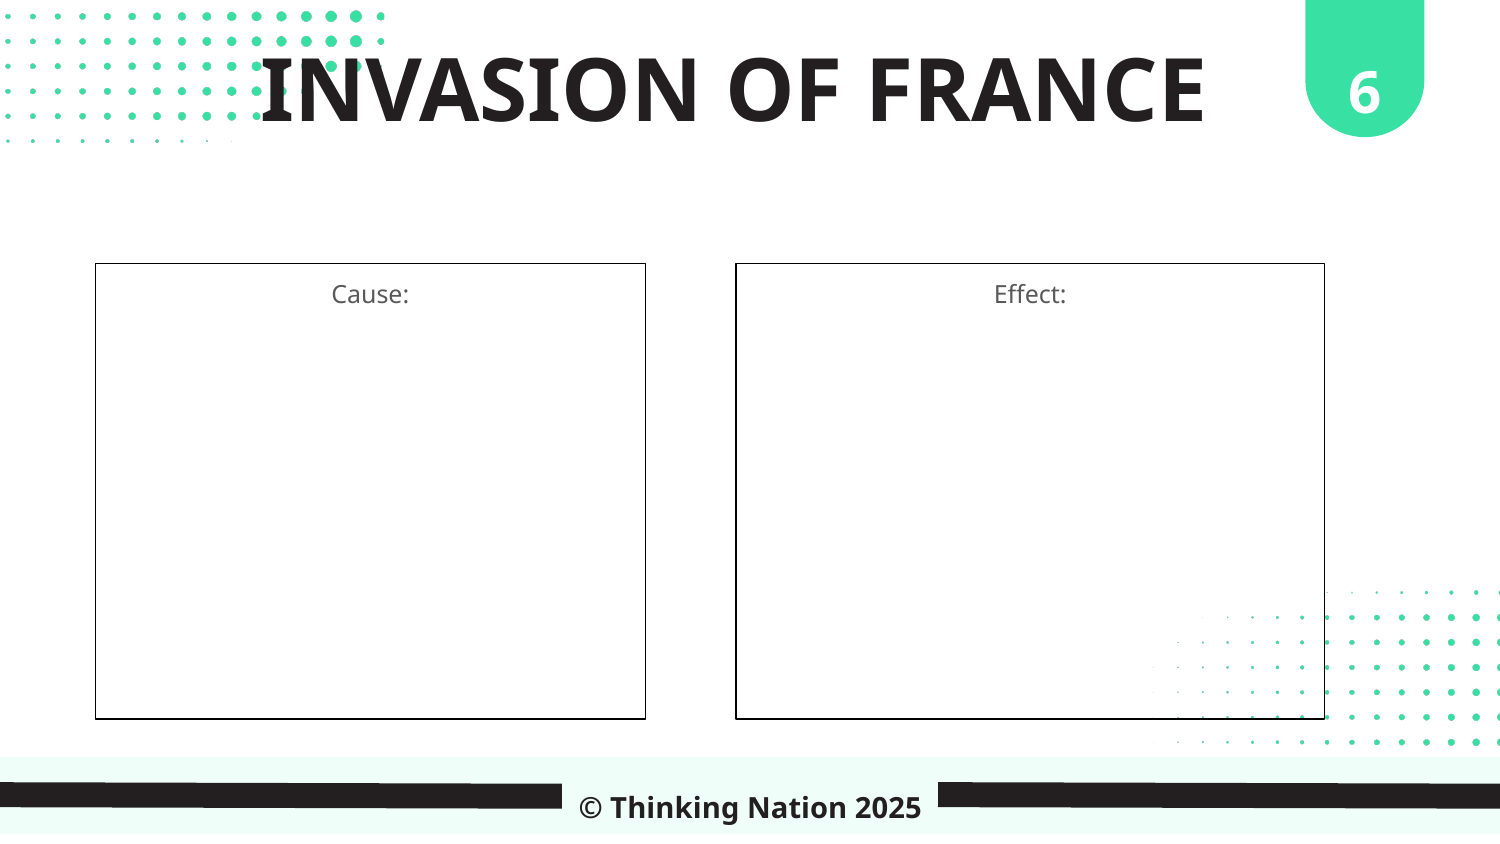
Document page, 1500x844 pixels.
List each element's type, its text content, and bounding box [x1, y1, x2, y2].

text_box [1300, 0, 1430, 138]
text_box INVASION OF FRANCE [177, 34, 1291, 140]
text_box Cause: [95, 263, 646, 720]
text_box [0, 756, 1500, 835]
text_box [1128, 590, 1500, 755]
text_box [0, 0, 385, 144]
text_box Effect: [735, 263, 1325, 720]
